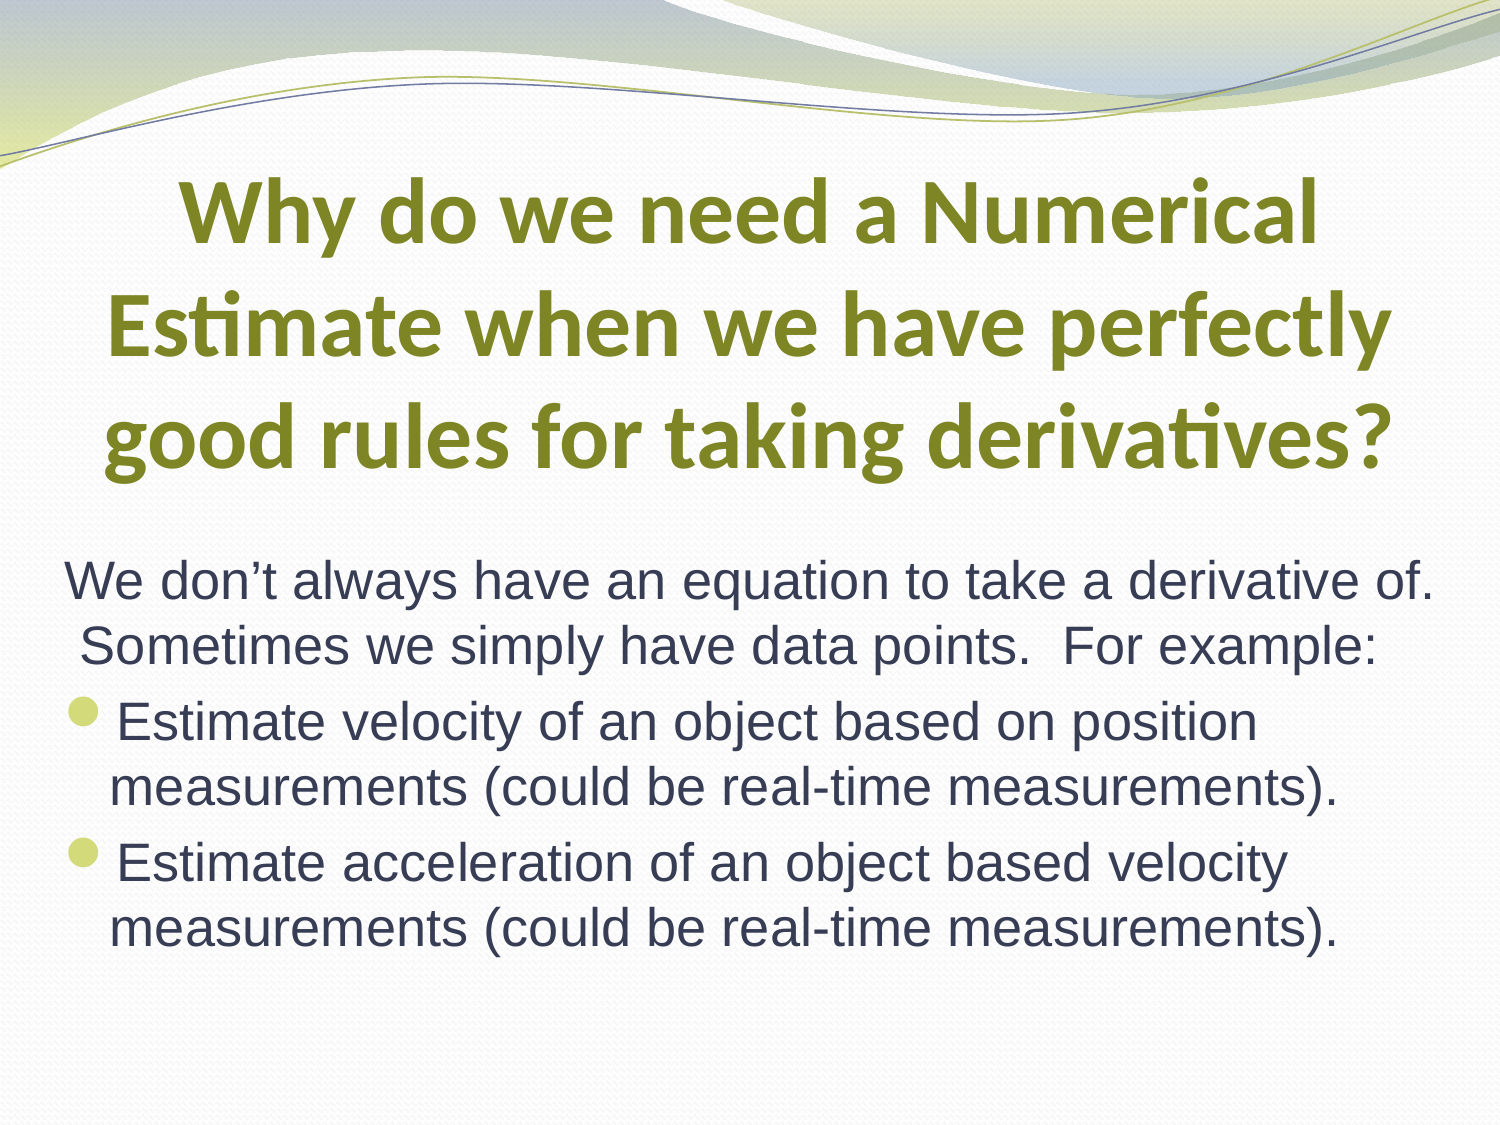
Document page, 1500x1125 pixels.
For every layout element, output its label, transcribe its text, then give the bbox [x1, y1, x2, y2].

list We don’t always have an equation to take a derivative of. Sometimes we simply have data points. For example: Estimate velocity of an object based on position measurements (could be real-time measurements). Estimate acceleration of an object based velocity measurements (could be real-time measurements). [50, 537, 1463, 1000]
title Why do we need a Numerical Estimate when we have perfectly good rules for taking derivatives? [75, 137, 1425, 488]
